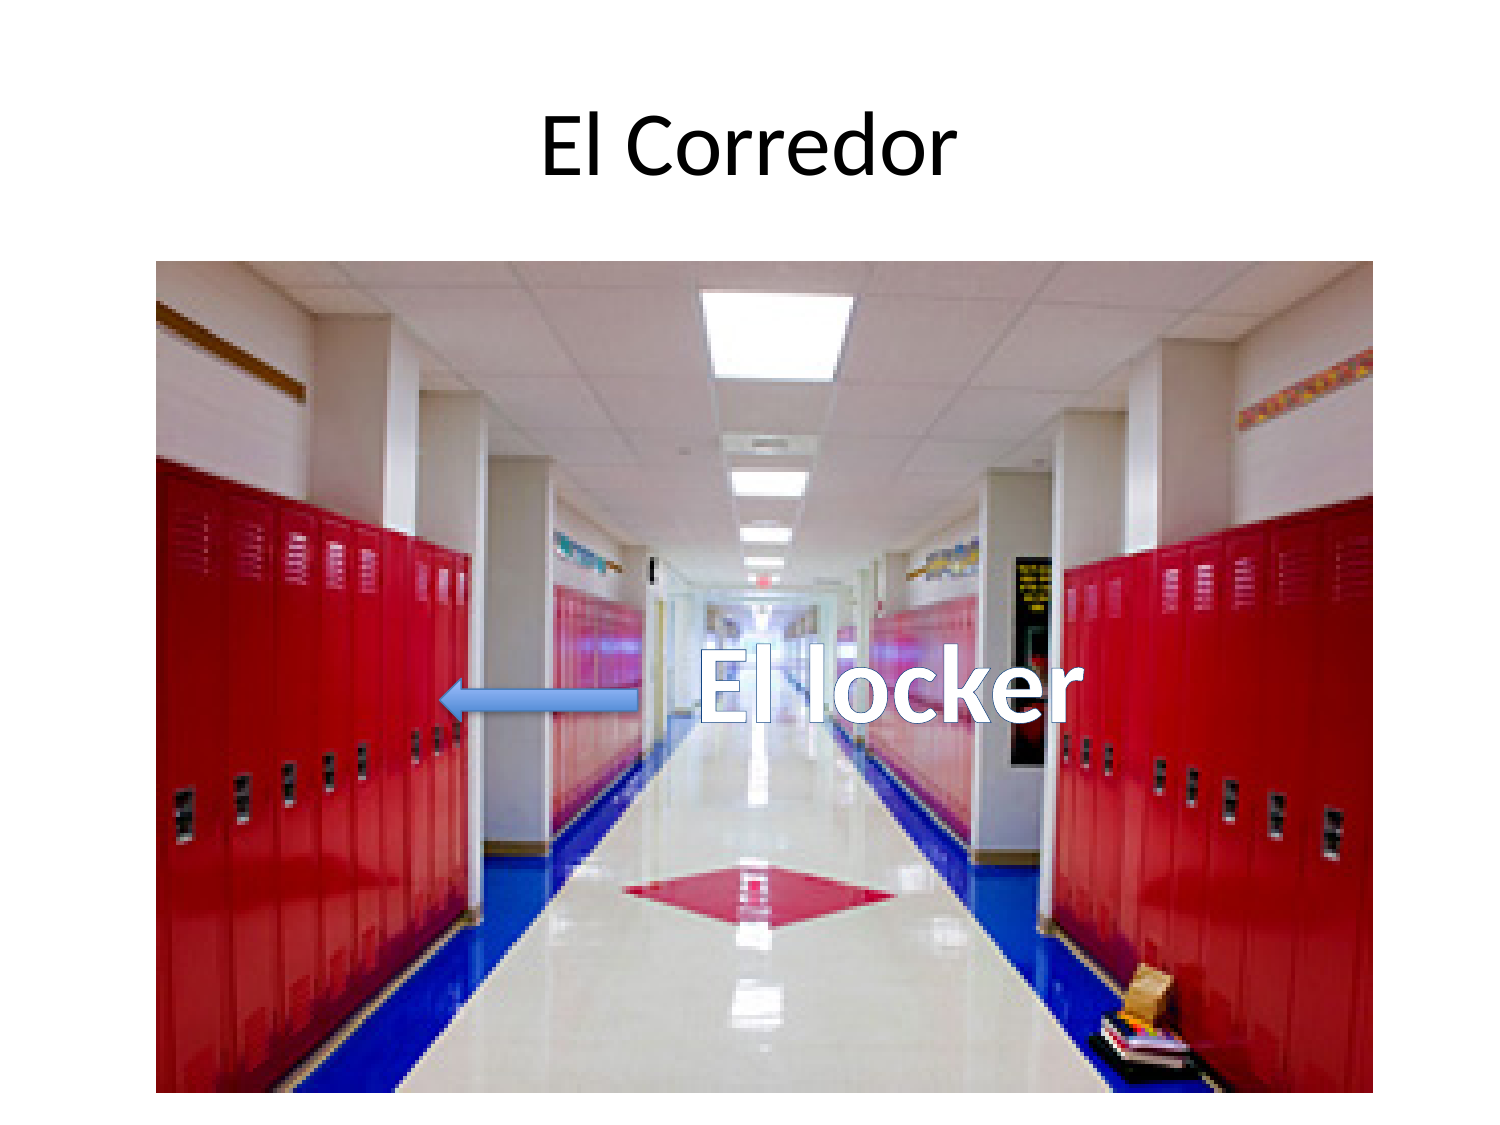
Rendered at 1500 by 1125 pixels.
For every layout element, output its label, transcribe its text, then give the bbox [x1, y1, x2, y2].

title El Corredor [75, 45, 1425, 233]
picture [156, 261, 1373, 1093]
